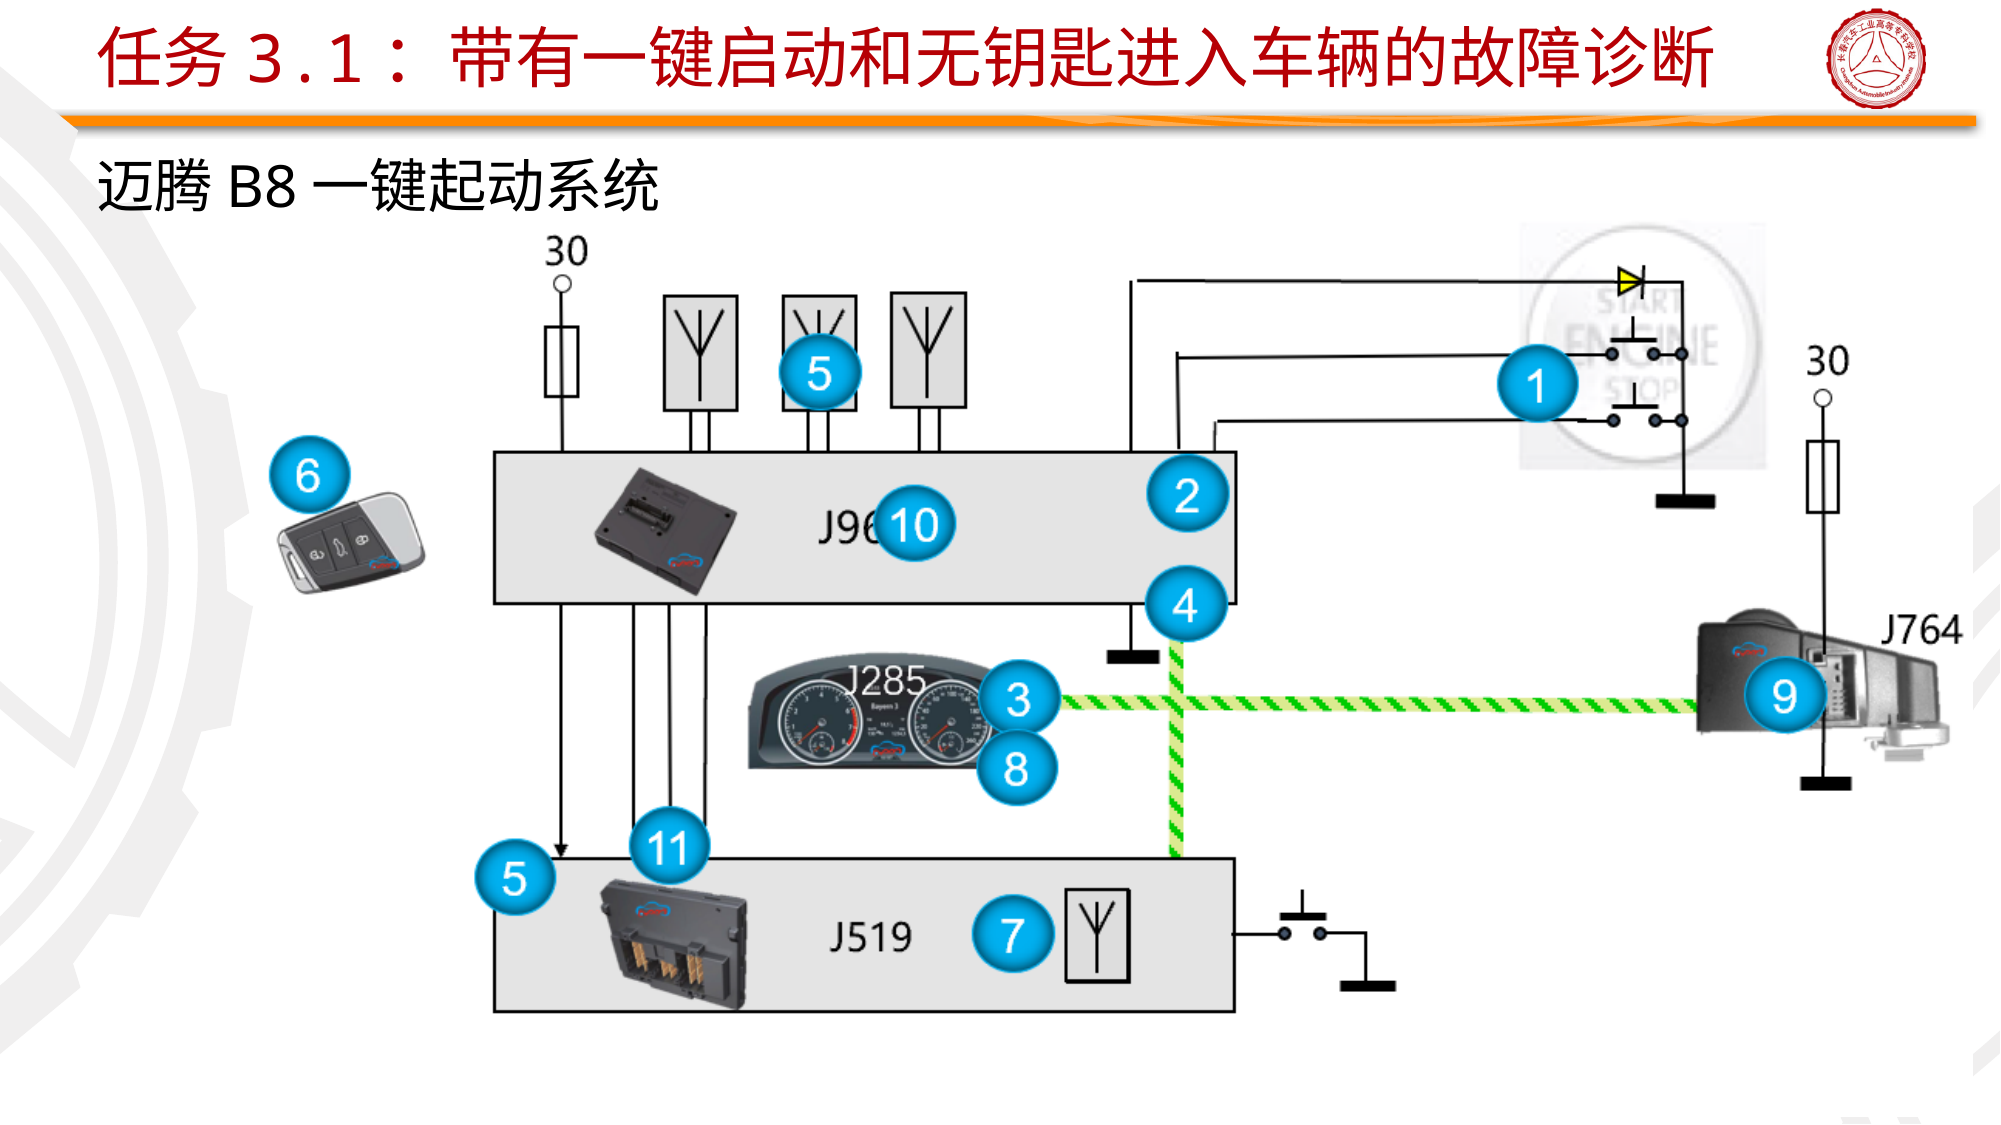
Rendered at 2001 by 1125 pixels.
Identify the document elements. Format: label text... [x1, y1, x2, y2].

text_box 任务3.1：带有一键启动和无钥匙进入车辆的故障诊断 [81, 17, 1767, 122]
text_box 迈腾B8一键起动系统 [81, 150, 1233, 263]
picture [1826, 8, 1926, 109]
picture [260, 165, 1973, 1117]
